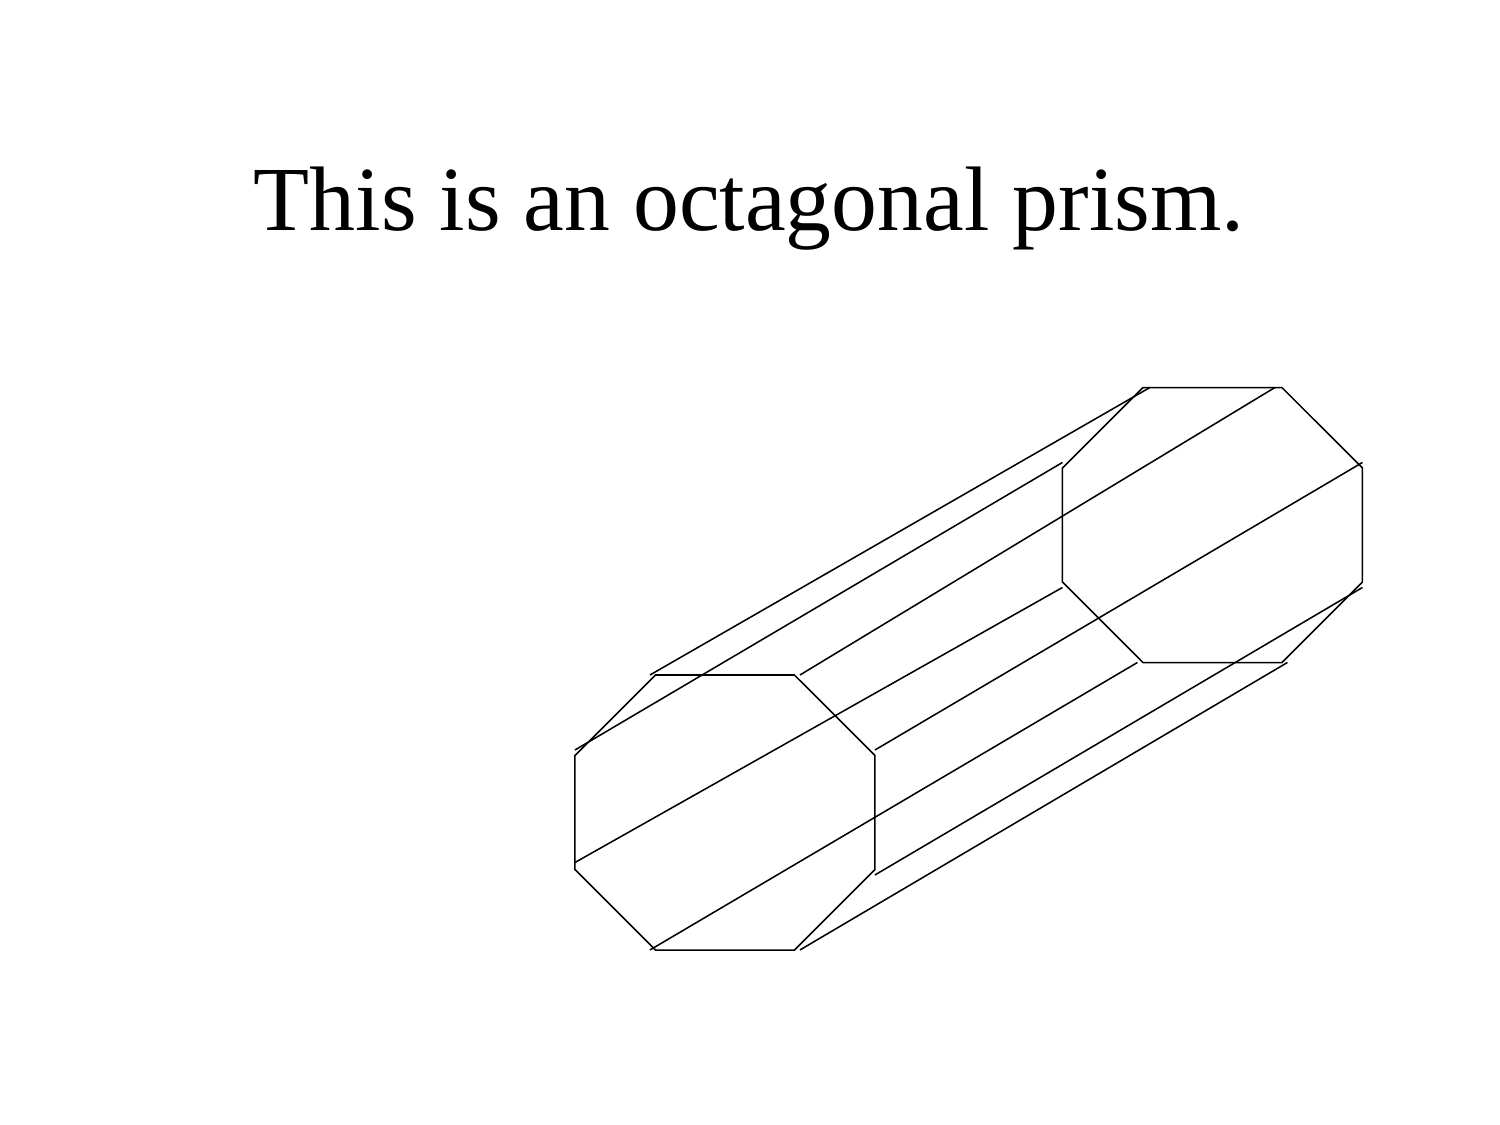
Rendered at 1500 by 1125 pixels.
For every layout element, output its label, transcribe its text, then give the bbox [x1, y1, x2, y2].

text_box This is an octagonal prism. [112, 99, 1388, 288]
text_box [1062, 387, 1363, 663]
text_box [574, 675, 875, 951]
